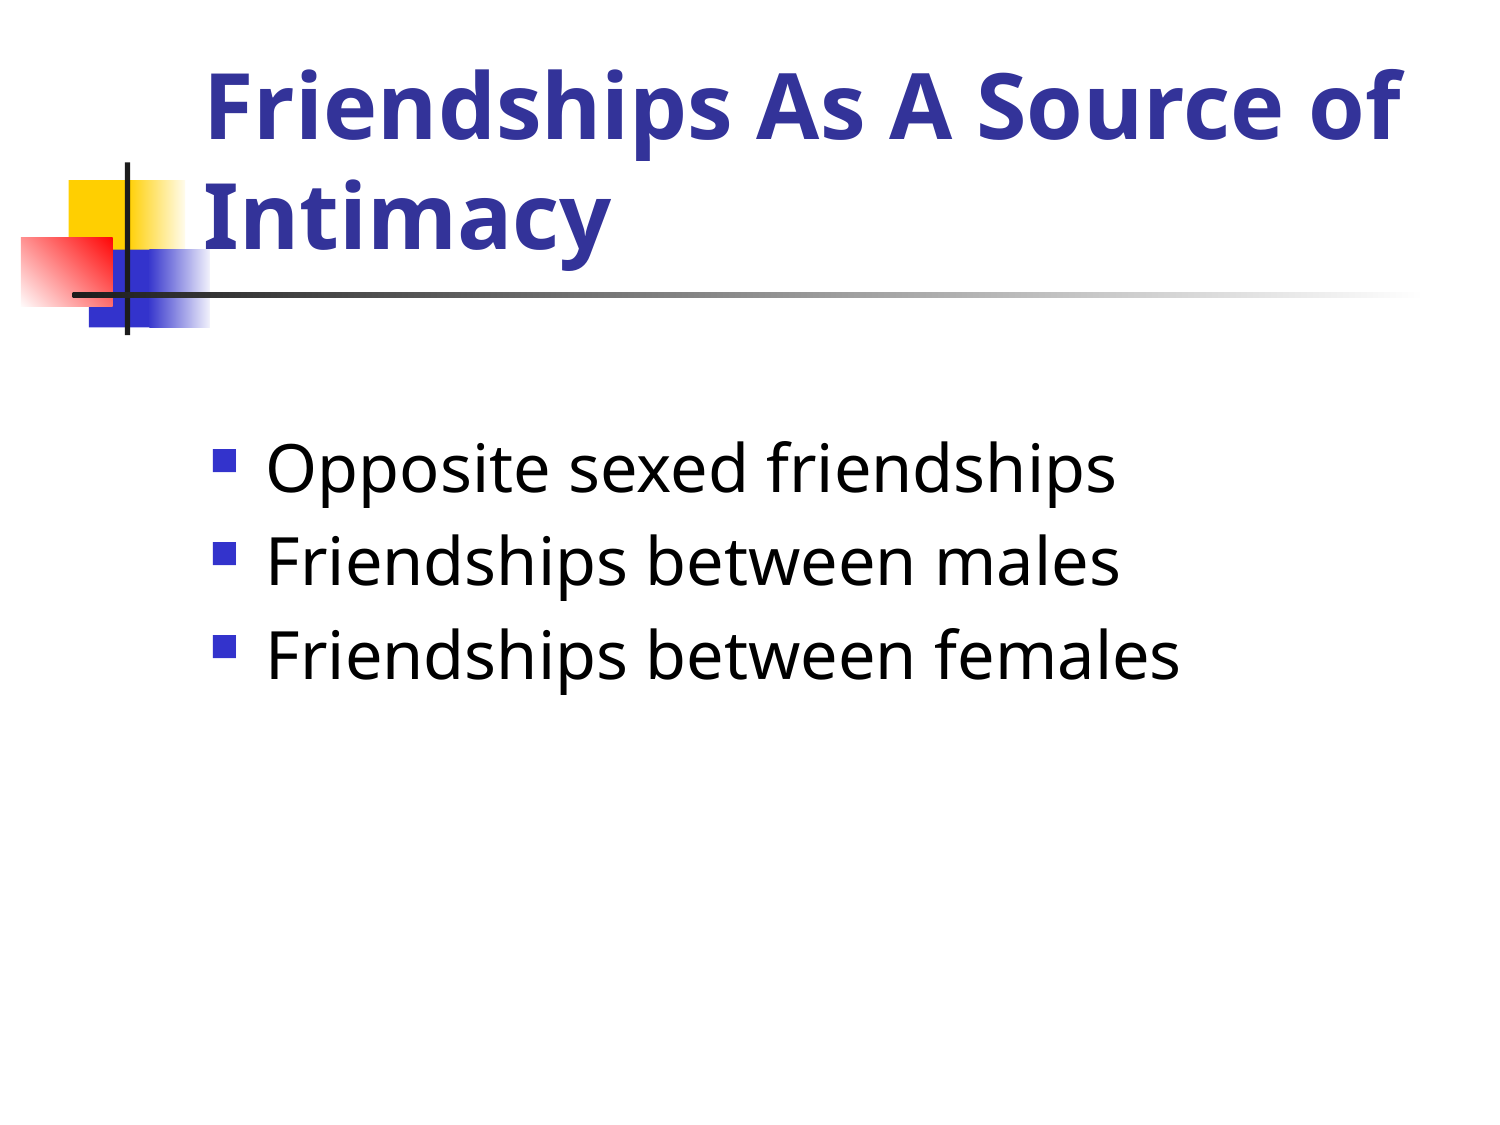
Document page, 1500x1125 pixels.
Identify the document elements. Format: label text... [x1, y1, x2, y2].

list Opposite sexed friendships Friendships between males Friendships between females [194, 324, 1500, 962]
title Friendships As A Source of Intimacy [188, 35, 1468, 275]
